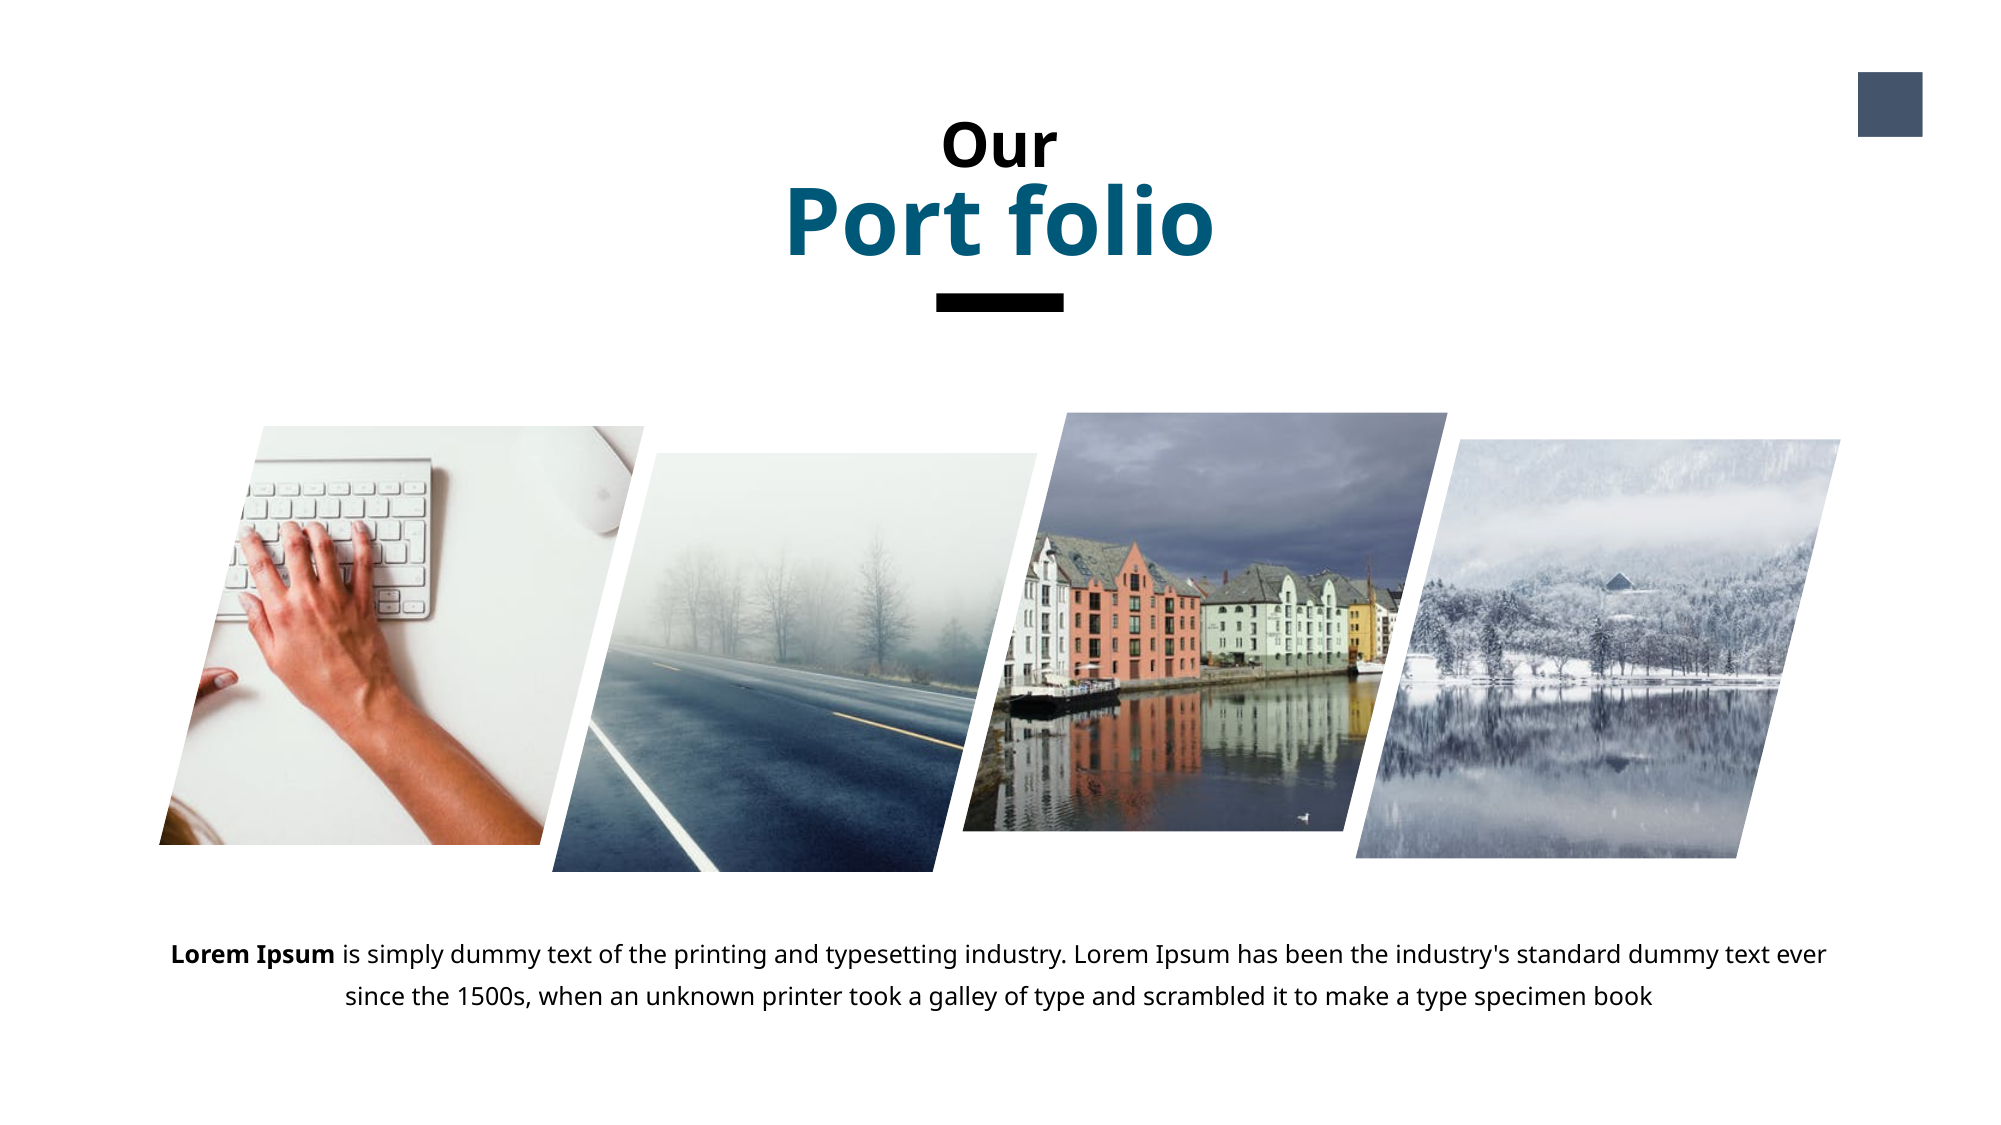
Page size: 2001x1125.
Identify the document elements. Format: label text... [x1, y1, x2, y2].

text_box [1857, 71, 1924, 78]
picture [159, 412, 1841, 872]
slide_number 14 [1854, 78, 1927, 130]
text_box [1857, 130, 1924, 138]
text_box Lorem Ipsum is simply dummy text of the printing and typesetting industry. Lorem Ipsum has been the industry's standard dummy text ever since the 1500s, when an unknown printer took a galley of type and scrambled it to make a type specimen book [141, 919, 1859, 1018]
text_box Our Port folio [768, 78, 1232, 282]
text_box [935, 292, 1065, 313]
